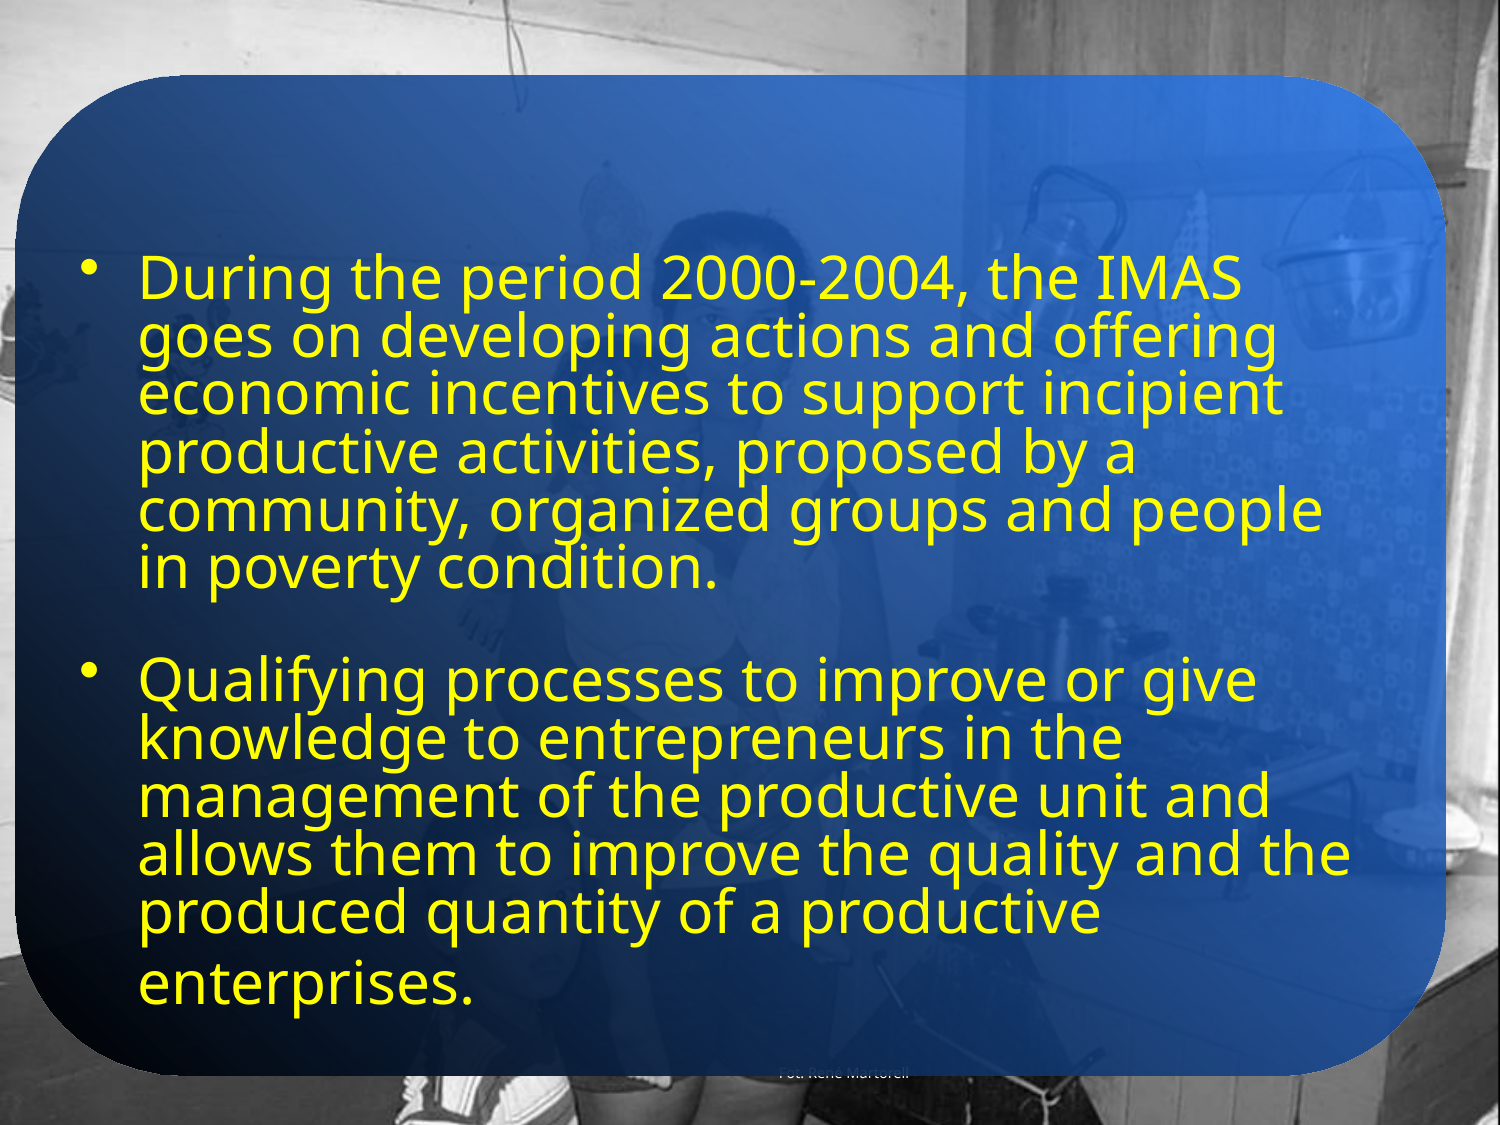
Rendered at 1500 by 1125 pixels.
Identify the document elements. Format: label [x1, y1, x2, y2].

text_box [0, 0, 1500, 1125]
